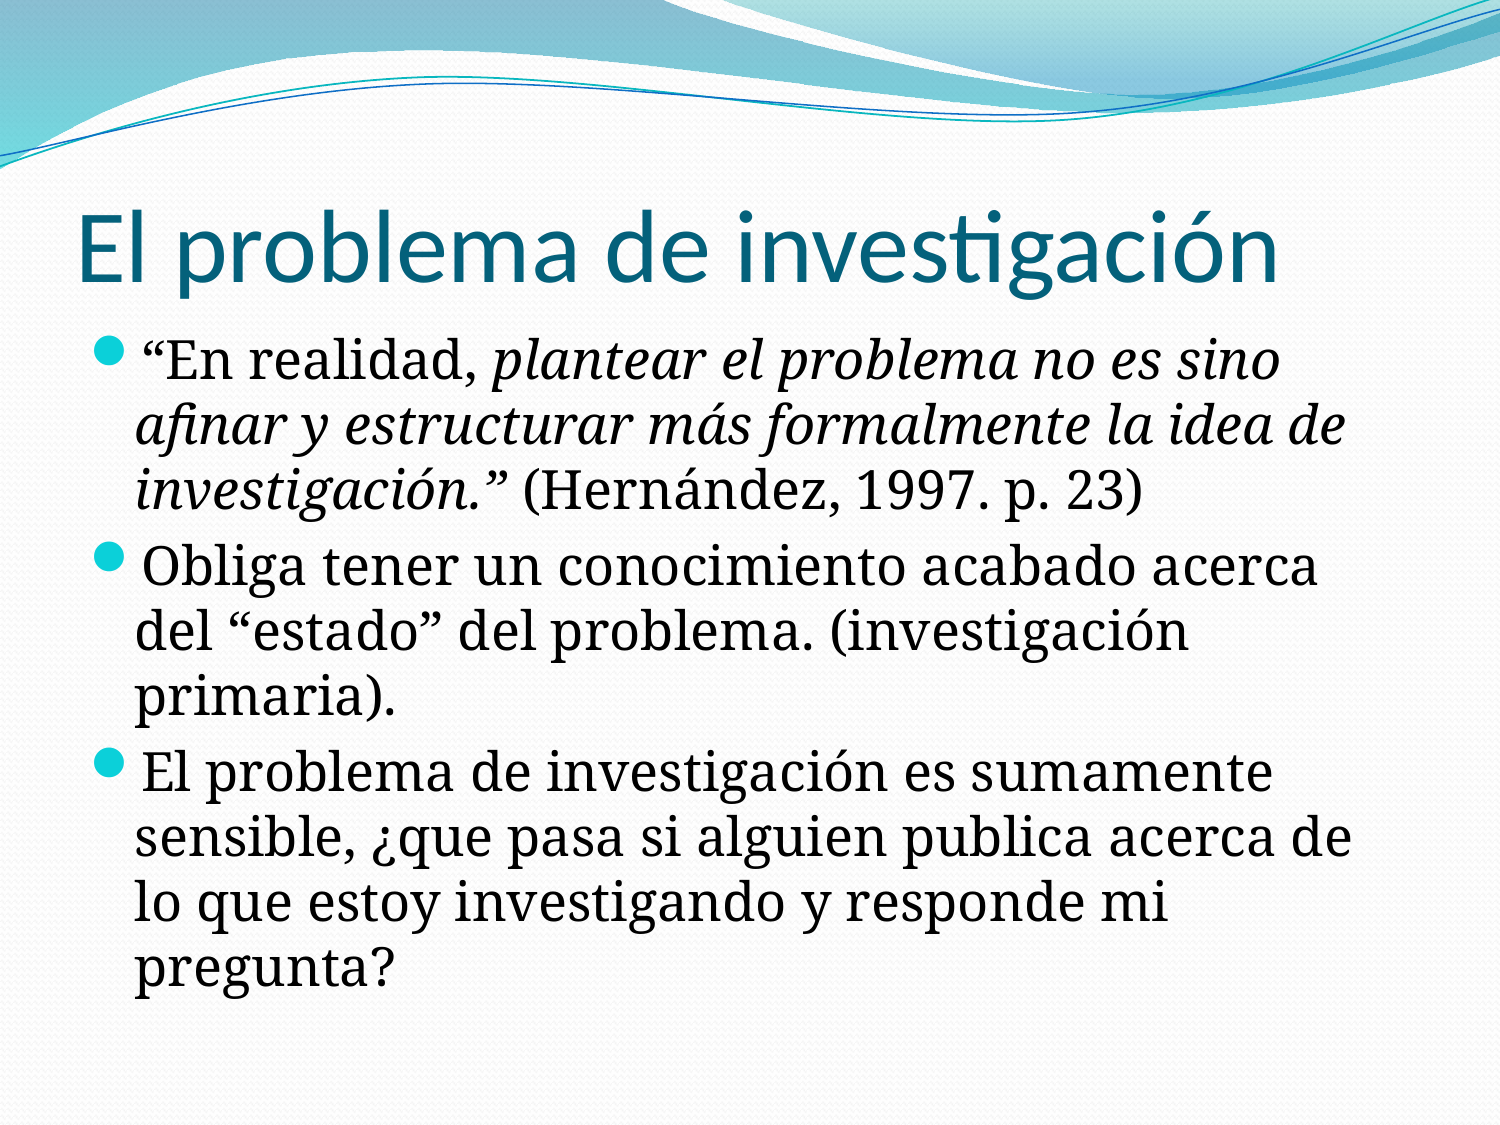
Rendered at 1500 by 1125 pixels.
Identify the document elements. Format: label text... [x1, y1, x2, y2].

list “En realidad, plantear el problema no es sino afinar y estructurar más formalmente la idea de investigación.” (Hernández, 1997. p. 23) Obliga tener un conocimiento acabado acerca del “estado” del problema. (investigación primaria). El problema de investigación es sumamente sensible, ¿que pasa si alguien publica acerca de lo que estoy investigando y responde mi pregunta? [75, 317, 1425, 1038]
title El problema de investigación [75, 115, 1425, 303]
